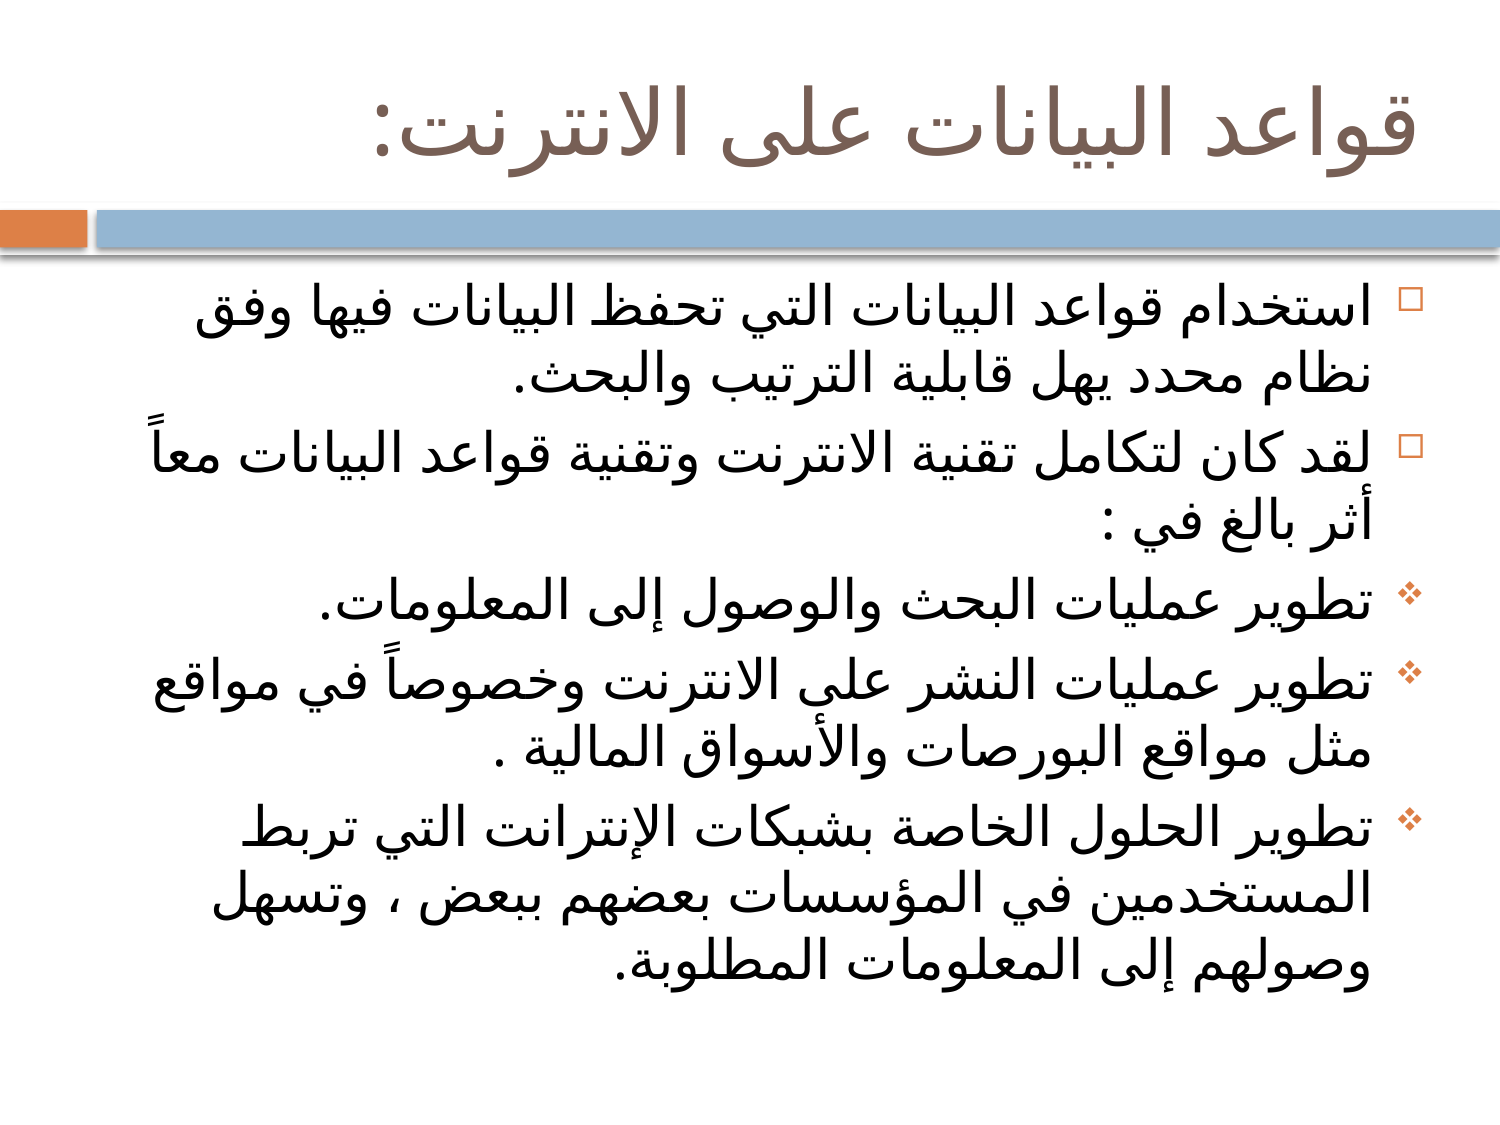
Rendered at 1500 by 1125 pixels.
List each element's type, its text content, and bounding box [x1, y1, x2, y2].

title قواعد البيانات على الانترنت: [100, 37, 1438, 200]
list استخدام قواعد البيانات التي تحفظ البيانات فيها وفق نظام محدد يهل قابلية الترتيب والبحث. لقد كان لتكامل تقنية الانترنت وتقنية قواعد البيانات معاً أثر بالغ في : تطوير عمليات البحث والوصول إلى المعلومات. تطوير عمليات النشر على الانترنت وخصوصاً في مواقع مثل مواقع البورصات والأسواق المالية . تطوير الحلول الخاصة بشبكات الإنترانت التي تربط المستخدمين في المؤسسات بعضهم ببعض ، وتسهل وصولهم إلى المعلومات المطلوبة. [100, 262, 1438, 1000]
